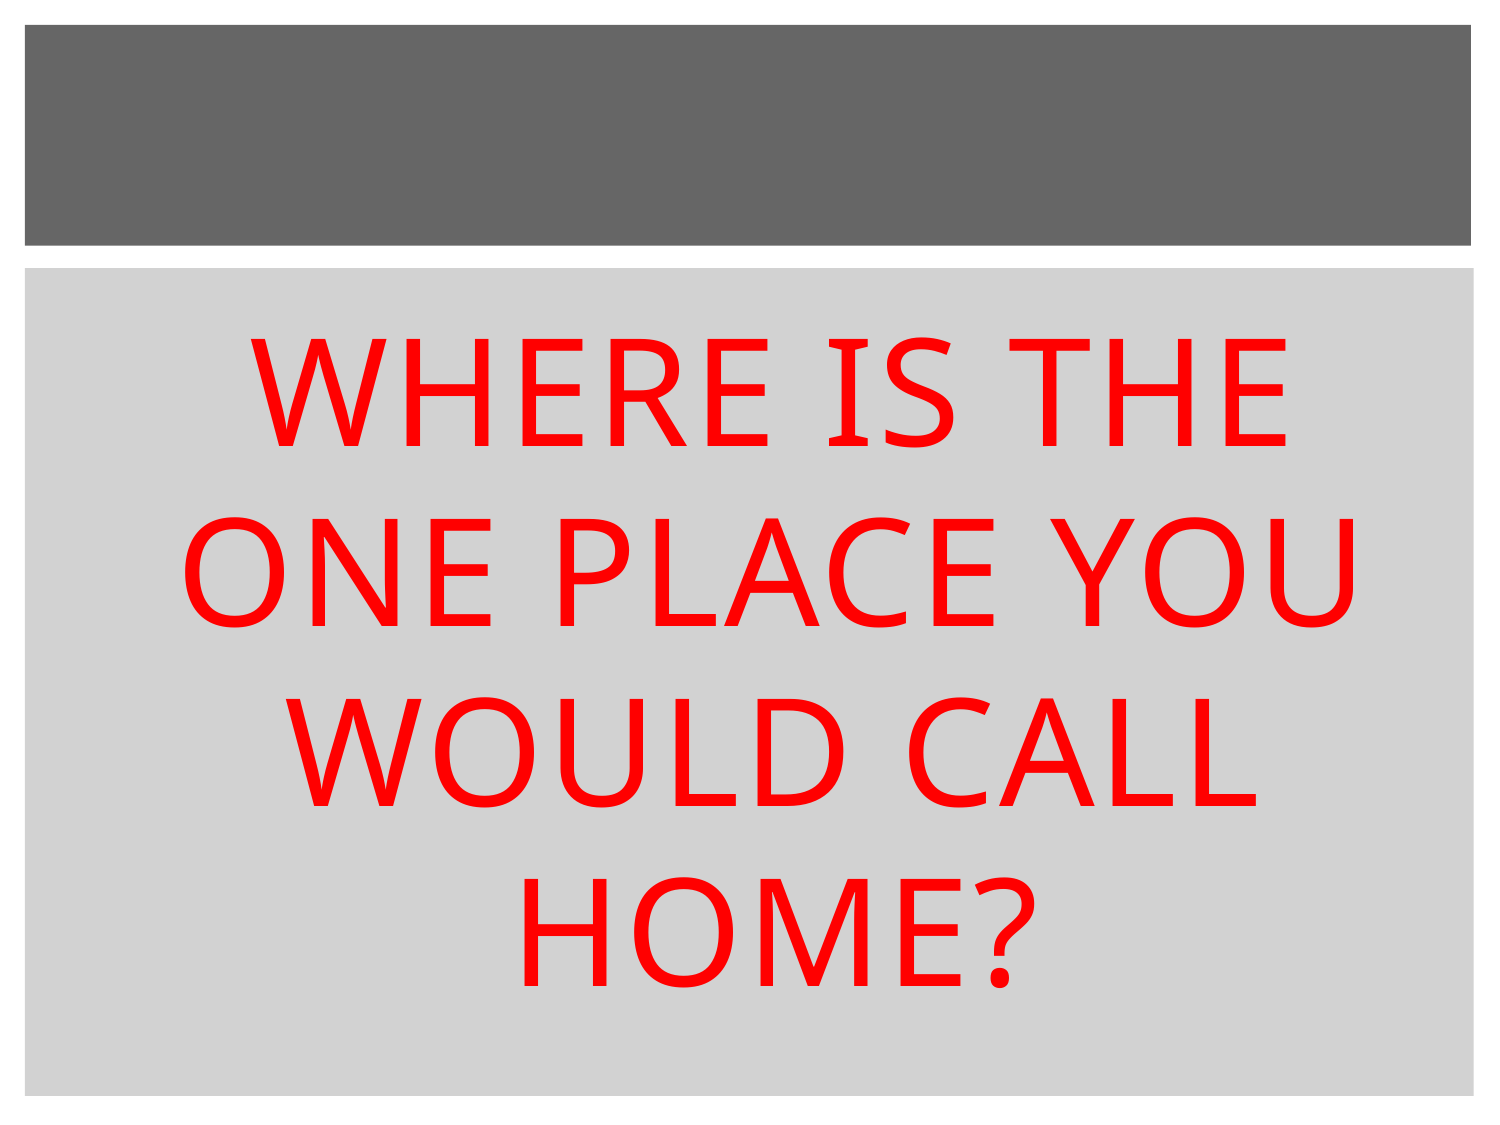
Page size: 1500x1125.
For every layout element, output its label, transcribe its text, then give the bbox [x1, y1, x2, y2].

title Where is the one place you would call home? [99, 562, 1450, 750]
